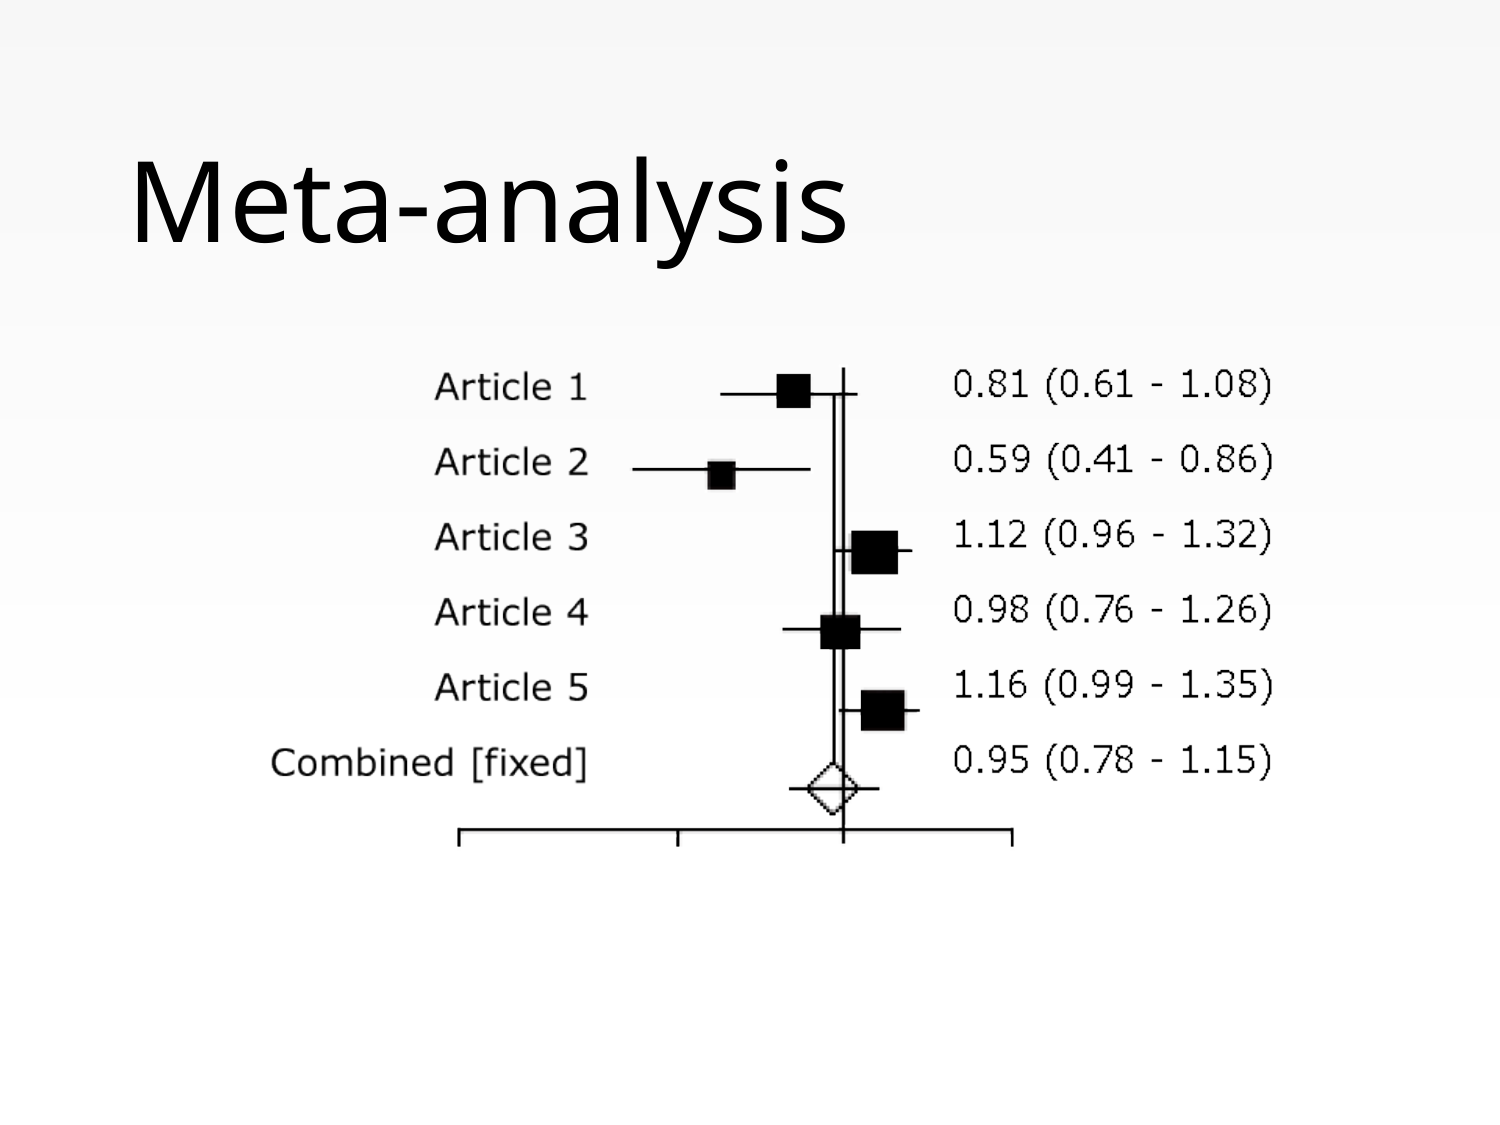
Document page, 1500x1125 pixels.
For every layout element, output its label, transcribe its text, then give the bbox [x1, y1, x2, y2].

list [216, 349, 1284, 919]
title Meta-analysis [112, 103, 1463, 291]
